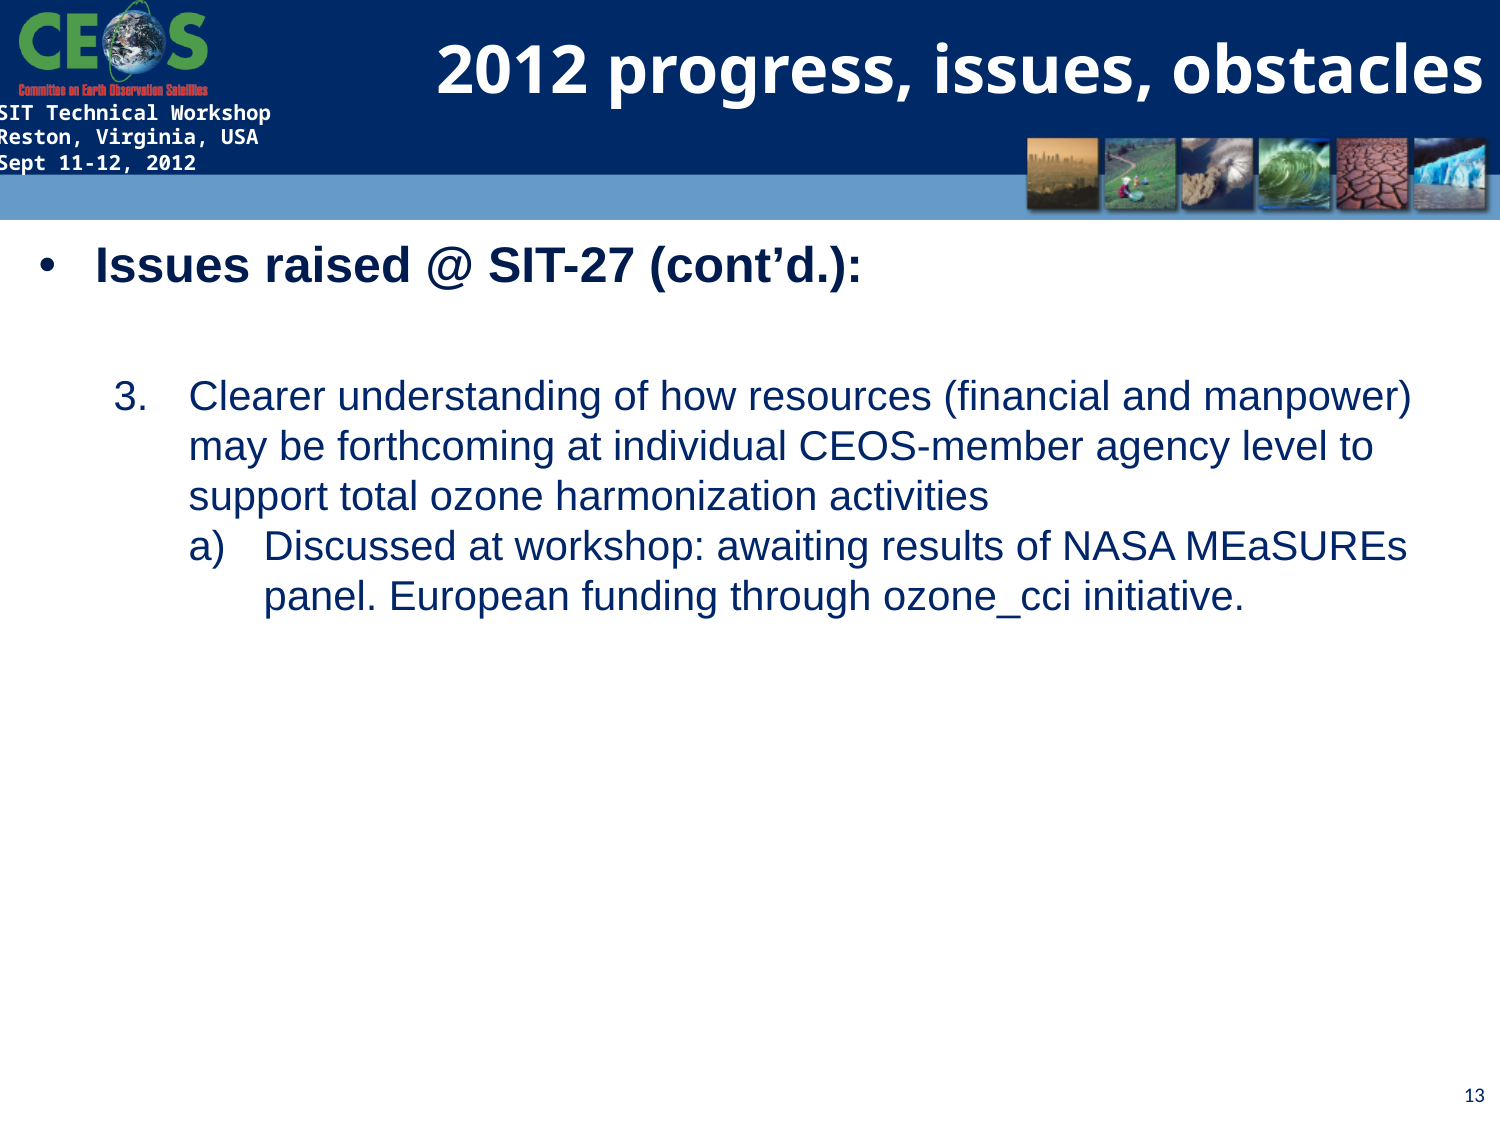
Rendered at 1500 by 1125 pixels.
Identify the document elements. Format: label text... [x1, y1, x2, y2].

picture [0, 0, 1500, 220]
slide_number 13 [1187, 1073, 1500, 1125]
text_box Issues raised @ SIT-27 (cont’d.): Clearer understanding of how resources (financial and manpower) may be forthcoming at individual CEOS-member agency level to support total ozone harmonization activities Discussed at workshop: awaiting results of NASA MEaSUREs panel. European funding through ozone_cci initiative. [24, 232, 1473, 1074]
title 2012 progress, issues, obstacles [226, 16, 1500, 117]
